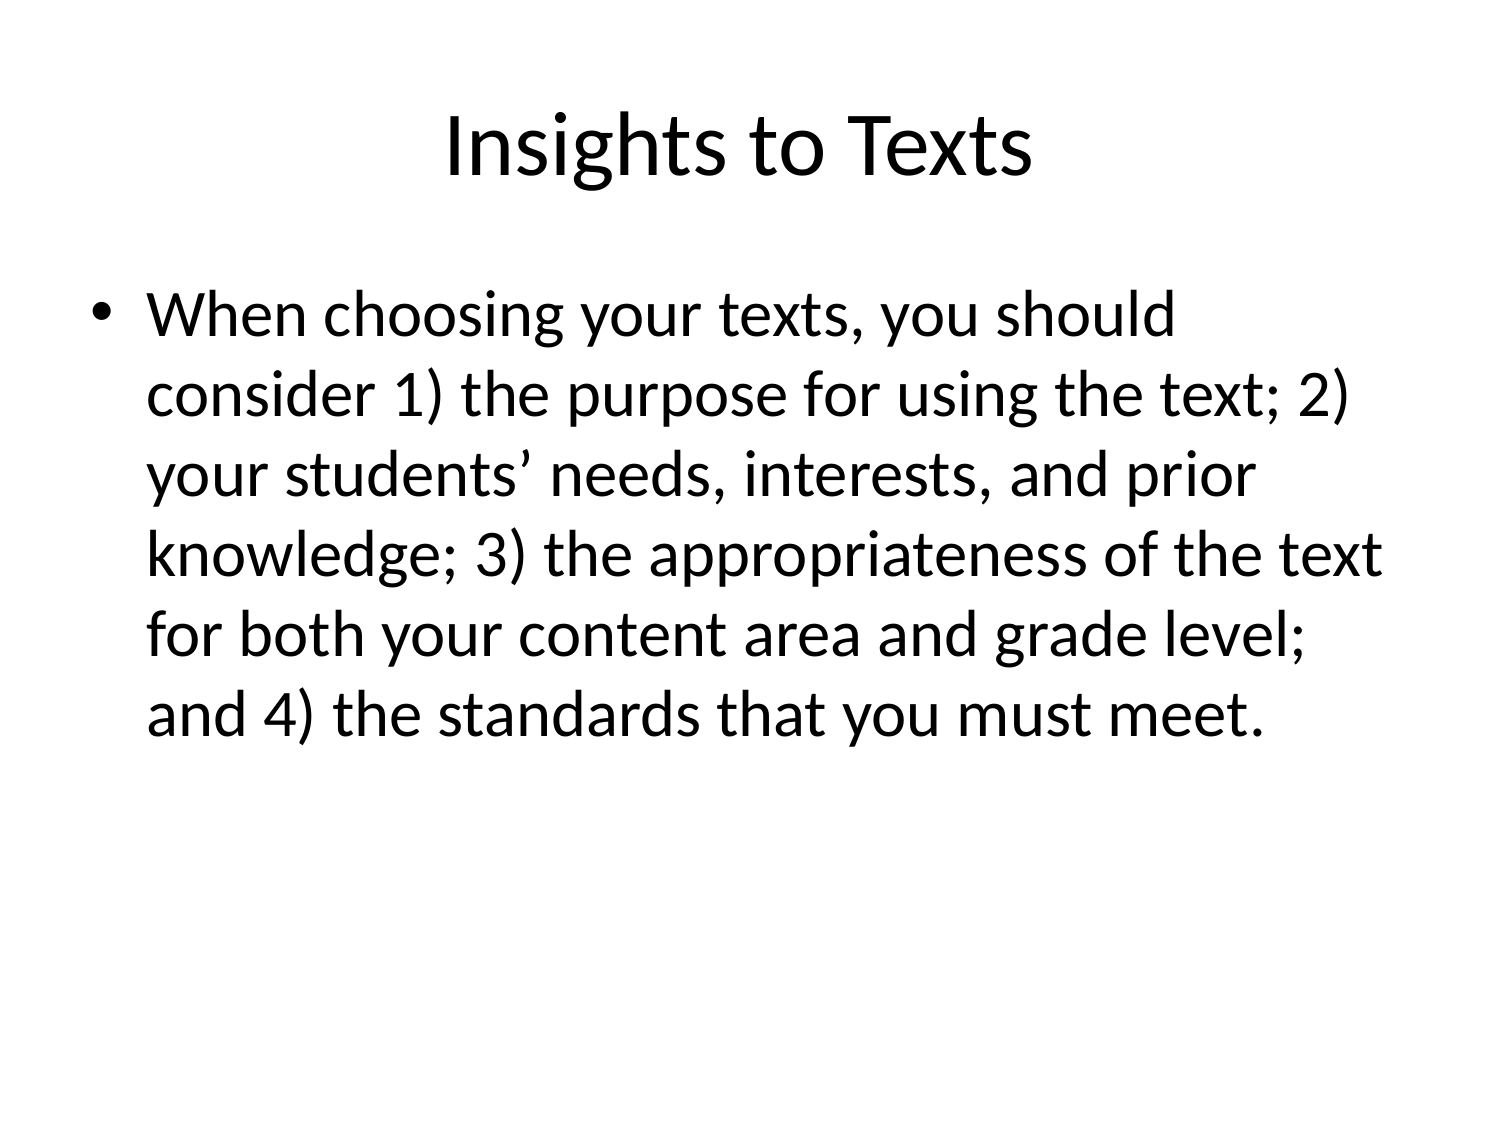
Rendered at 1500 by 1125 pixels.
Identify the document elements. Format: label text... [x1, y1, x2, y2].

title Insights to Texts [75, 45, 1425, 233]
list When choosing your texts, you should consider 1) the purpose for using the text; 2) your students’ needs, interests, and prior knowledge; 3) the appropriateness of the text for both your content area and grade level; and 4) the standards that you must meet. [75, 262, 1425, 1005]
